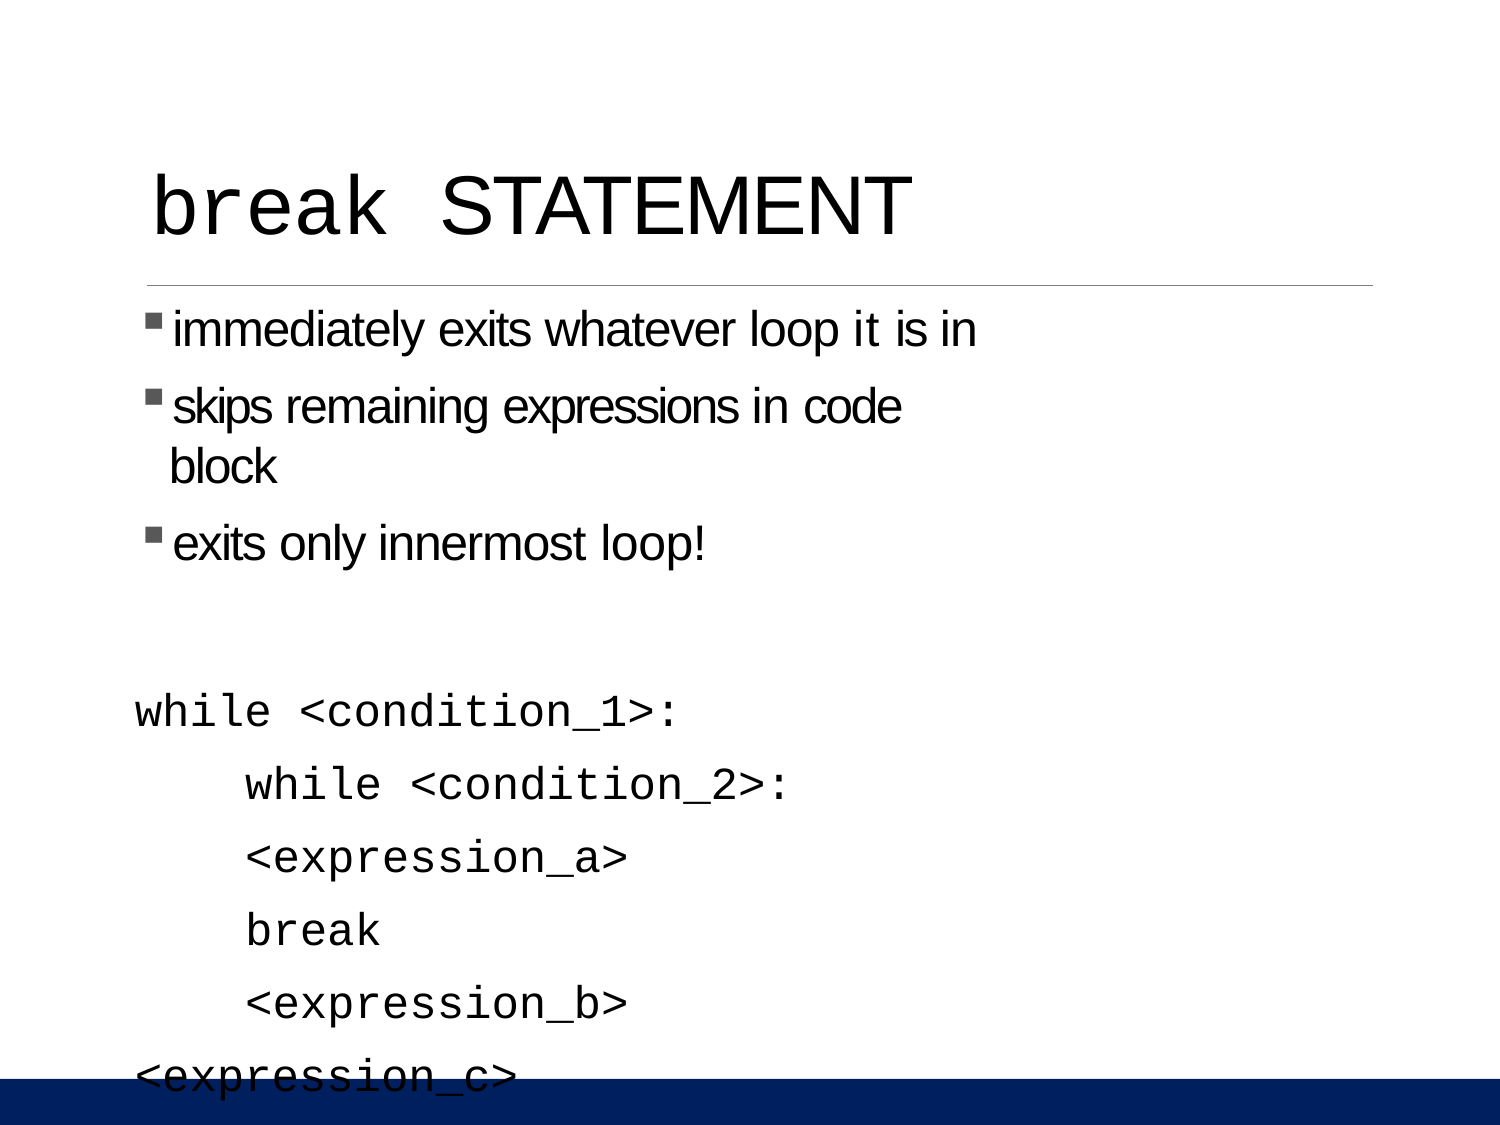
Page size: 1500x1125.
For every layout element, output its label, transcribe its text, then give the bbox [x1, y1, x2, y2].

title break STATEMENT [147, 149, 937, 276]
text_box immediately exits whatever loop it is in skips remaining expressions in code block exits only innermost loop! while <condition_1>: while <condition_2>: <expression_a> break <expression_b> <expression_c> [132, 276, 1012, 1101]
